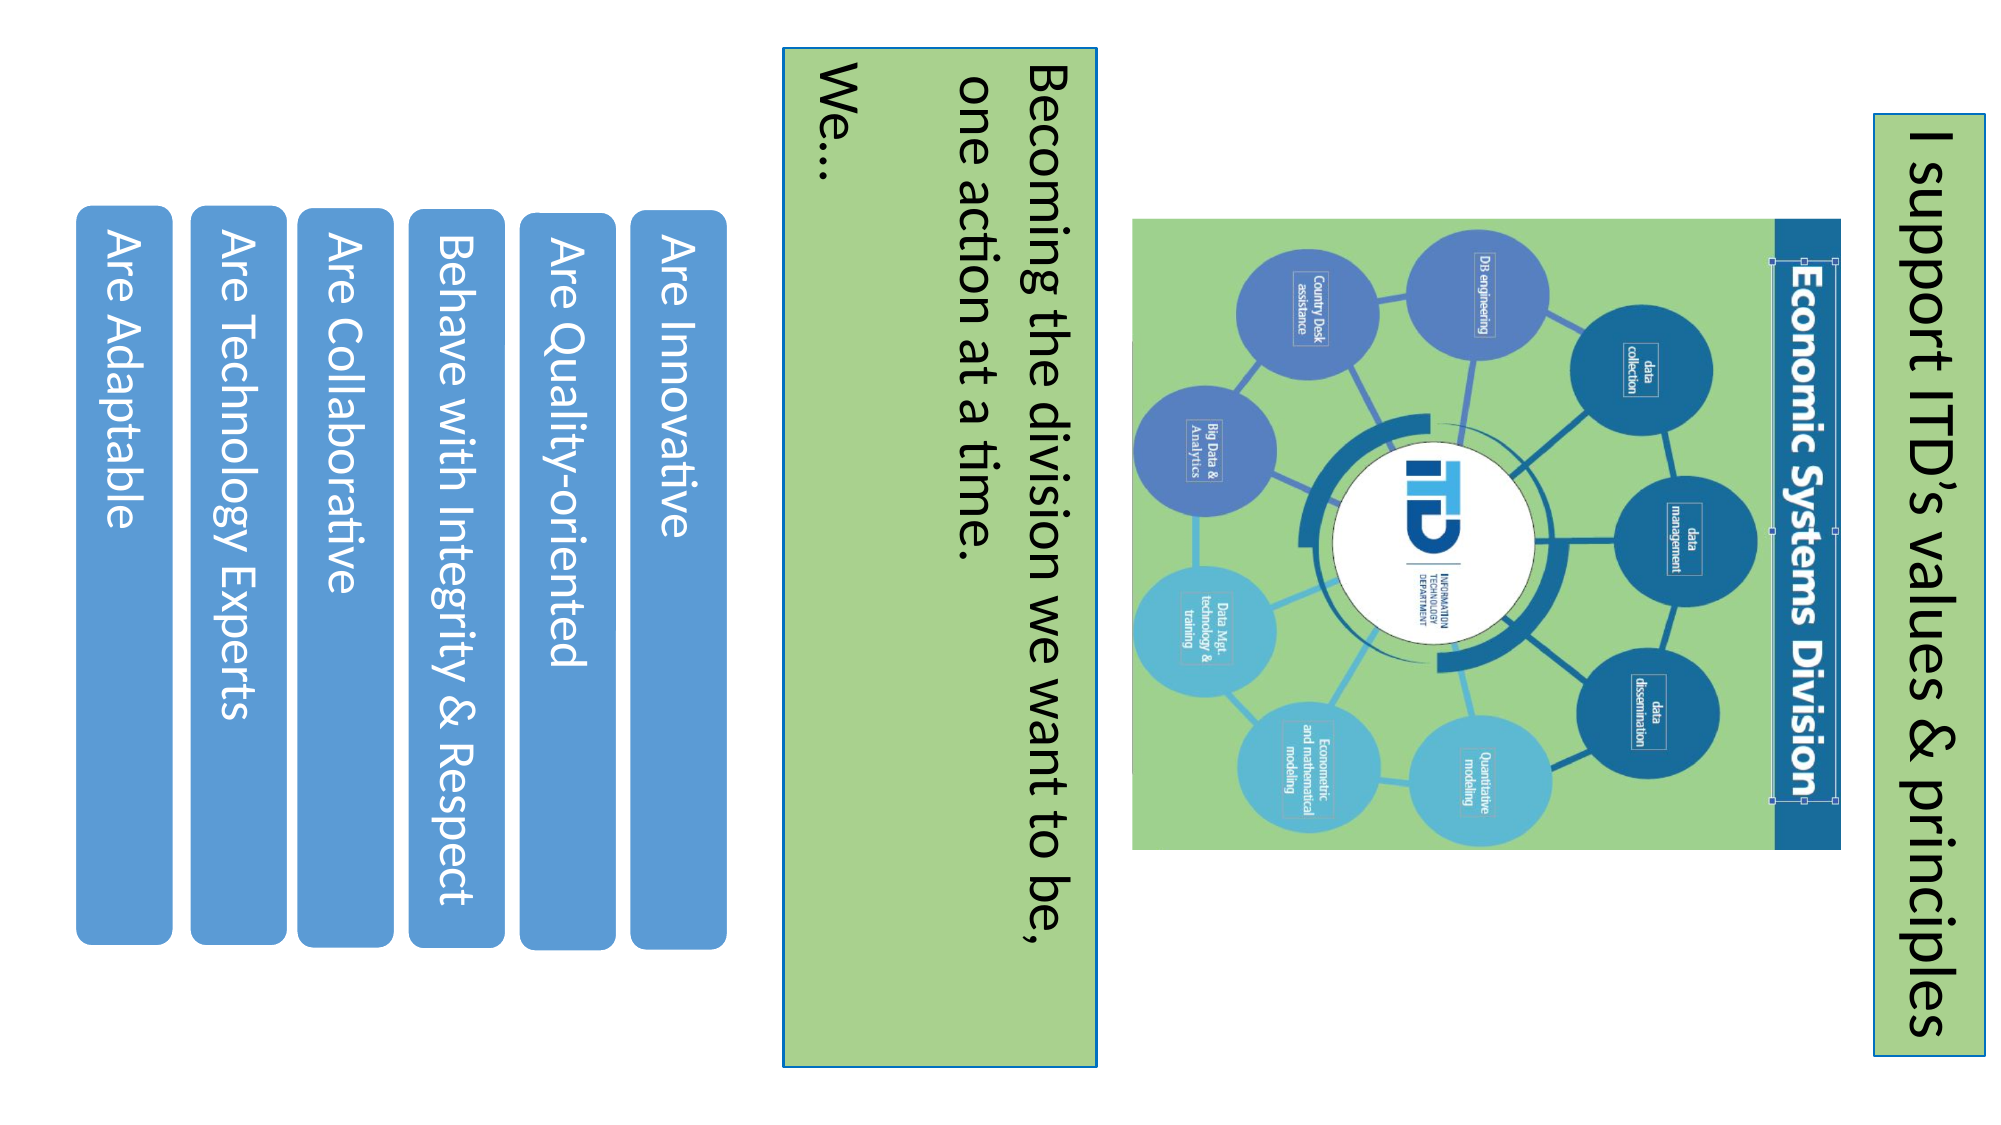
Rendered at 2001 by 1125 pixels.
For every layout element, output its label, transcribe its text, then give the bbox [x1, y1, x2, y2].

text_box I support ITD’s values & principles [1873, 114, 1985, 1057]
text_box Becoming the division we want to be, one action at a time. We… [783, 47, 1097, 1067]
picture [1132, 179, 1841, 889]
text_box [0, 204, 742, 957]
